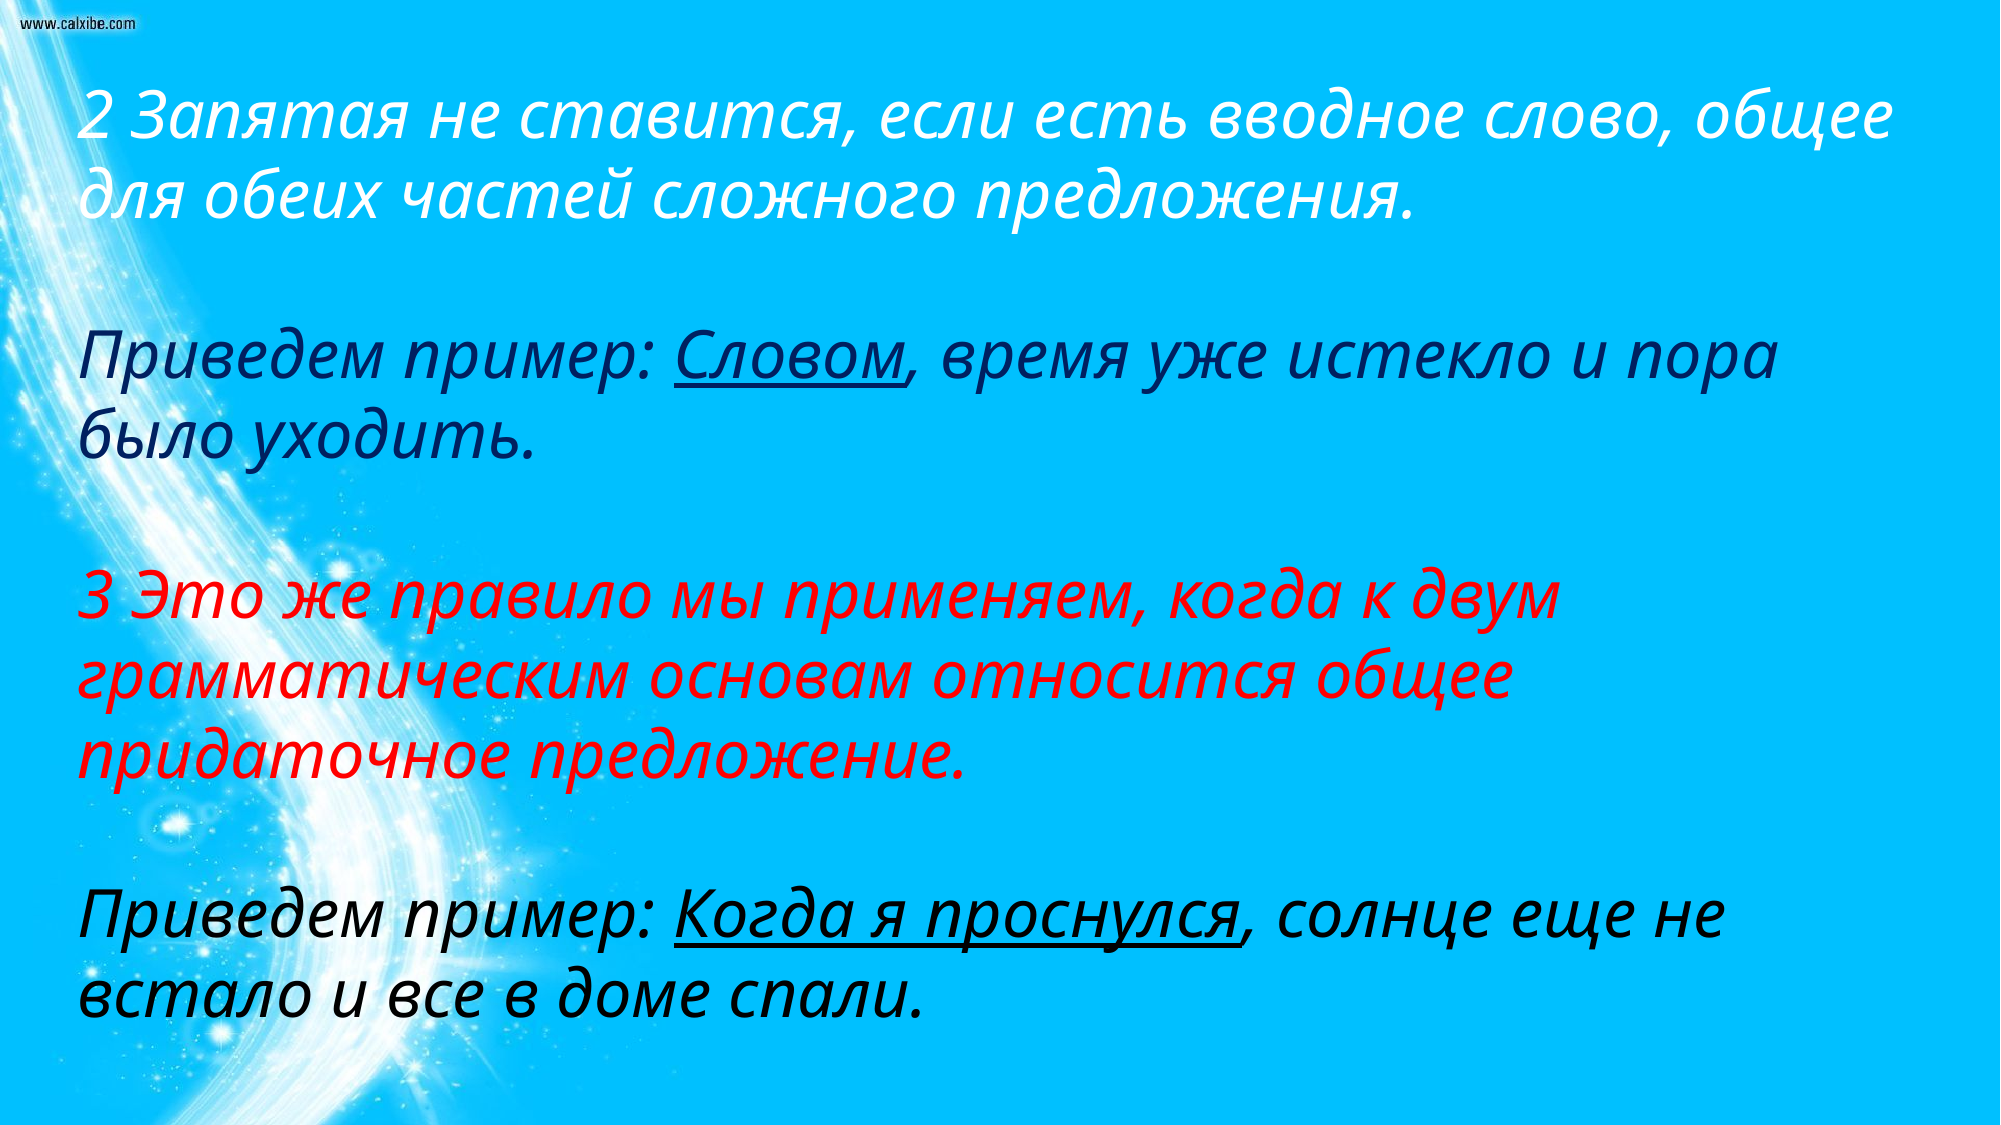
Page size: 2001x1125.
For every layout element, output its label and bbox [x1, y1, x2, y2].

list [0, 0, 2000, 1125]
